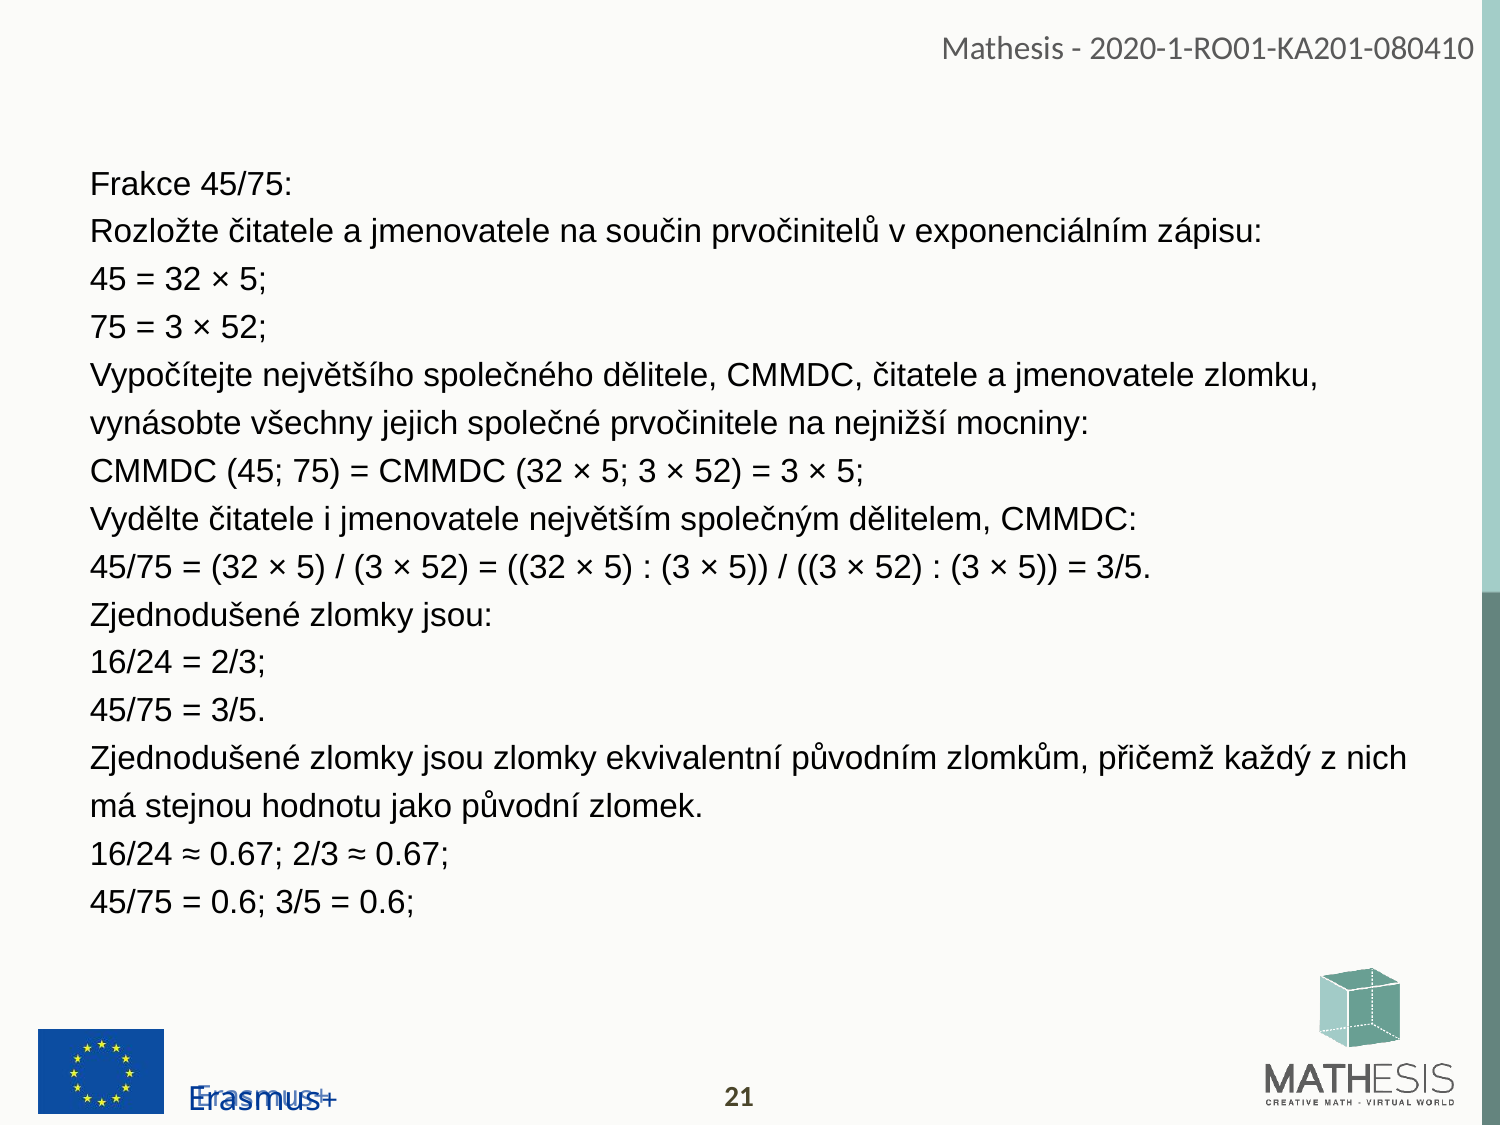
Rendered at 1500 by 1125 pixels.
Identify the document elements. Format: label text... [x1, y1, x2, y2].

picture [38, 1029, 164, 1114]
list Frakce 45/75: Rozložte čitatele a jmenovatele na součin prvočinitelů v exponenciálním zápisu: 45 = 32 × 5; 75 = 3 × 52; Vypočítejte největšího společného dělitele, CMMDC, čitatele a jmenovatele zlomku, vynásobte všechny jejich společné prvočinitele na nejnižší mocniny: CMMDC (45; 75) = CMMDC (32 × 5; 3 × 52) = 3 × 5; Vydělte čitatele i jmenovatele největším společným dělitelem, CMMDC: 45/75 = (32 × 5) / (3 × 52) = ((32 × 5) : (3 × 5)) / ((3 × 52) : (3 × 5)) = 3/5. Zjednodušené zlomky jsou: 16/24 = 2/3; 45/75 = 3/5. Zjednodušené zlomky jsou zlomky ekvivalentní původním zlomkům, přičemž každý z nich má stejnou hodnotu jako původní zlomek. 16/24 ≈ 0.67; 2/3 ≈ 0.67; 45/75 = 0.6; 3/5 = 0.6; [75, 146, 1425, 889]
